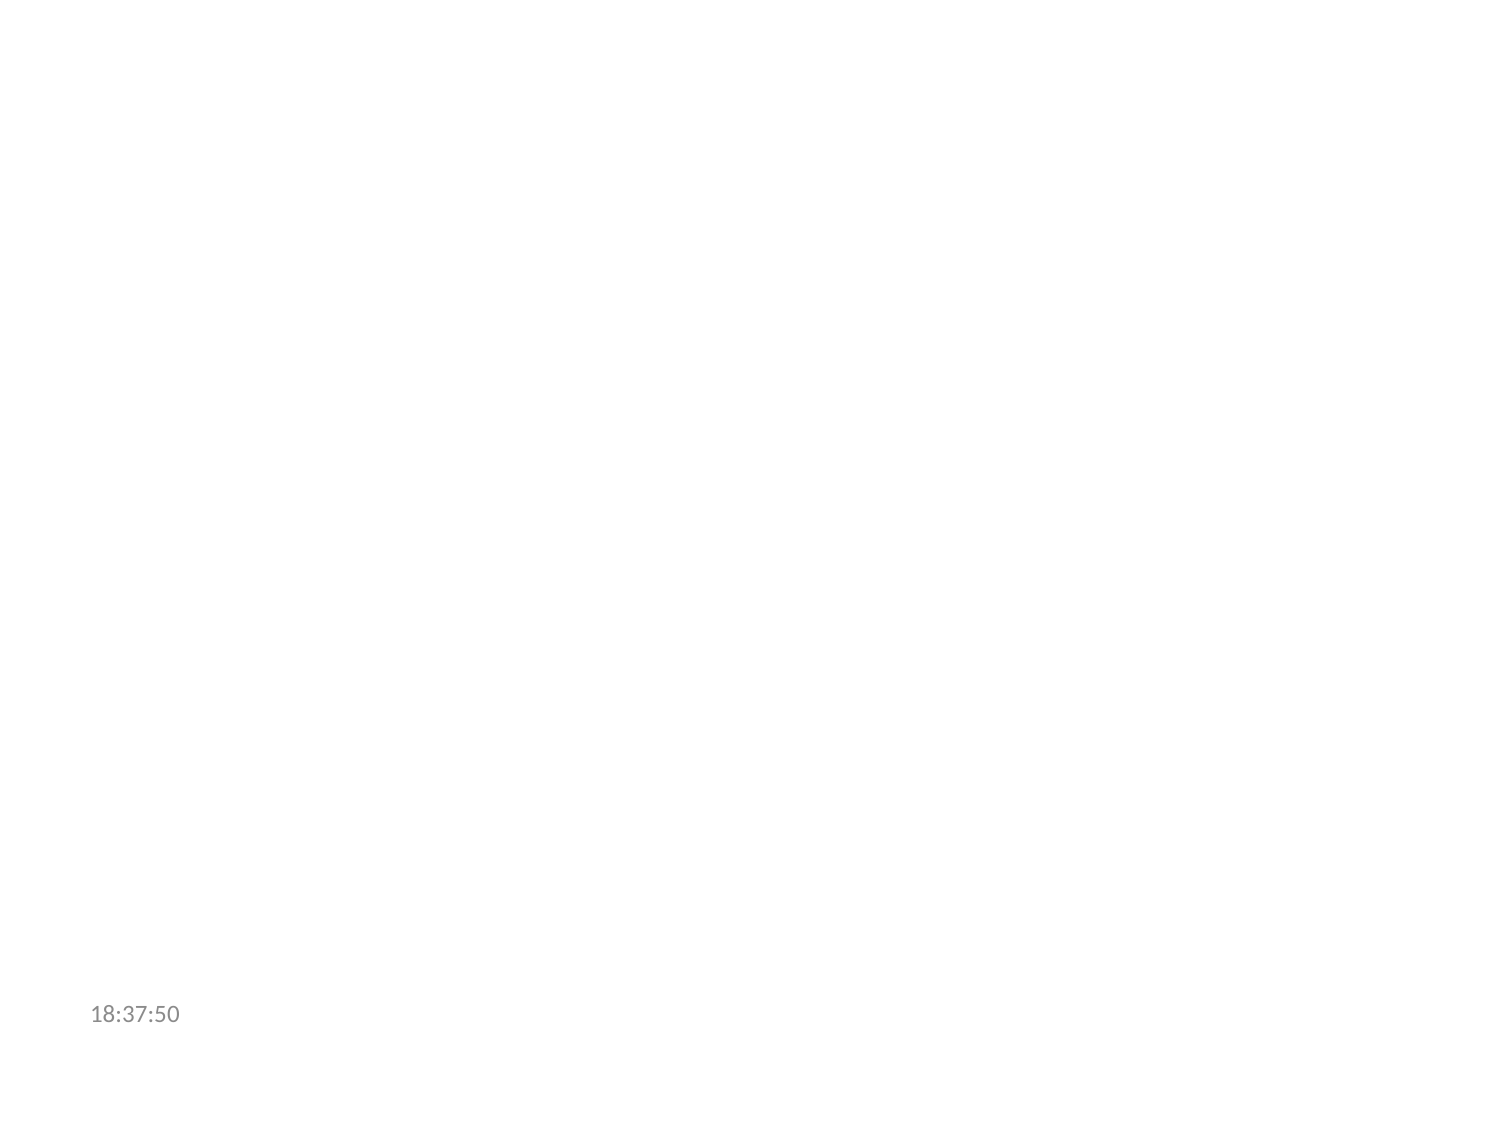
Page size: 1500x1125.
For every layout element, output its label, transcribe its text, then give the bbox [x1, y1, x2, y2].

text_box 15:35:09 [75, 982, 425, 1043]
